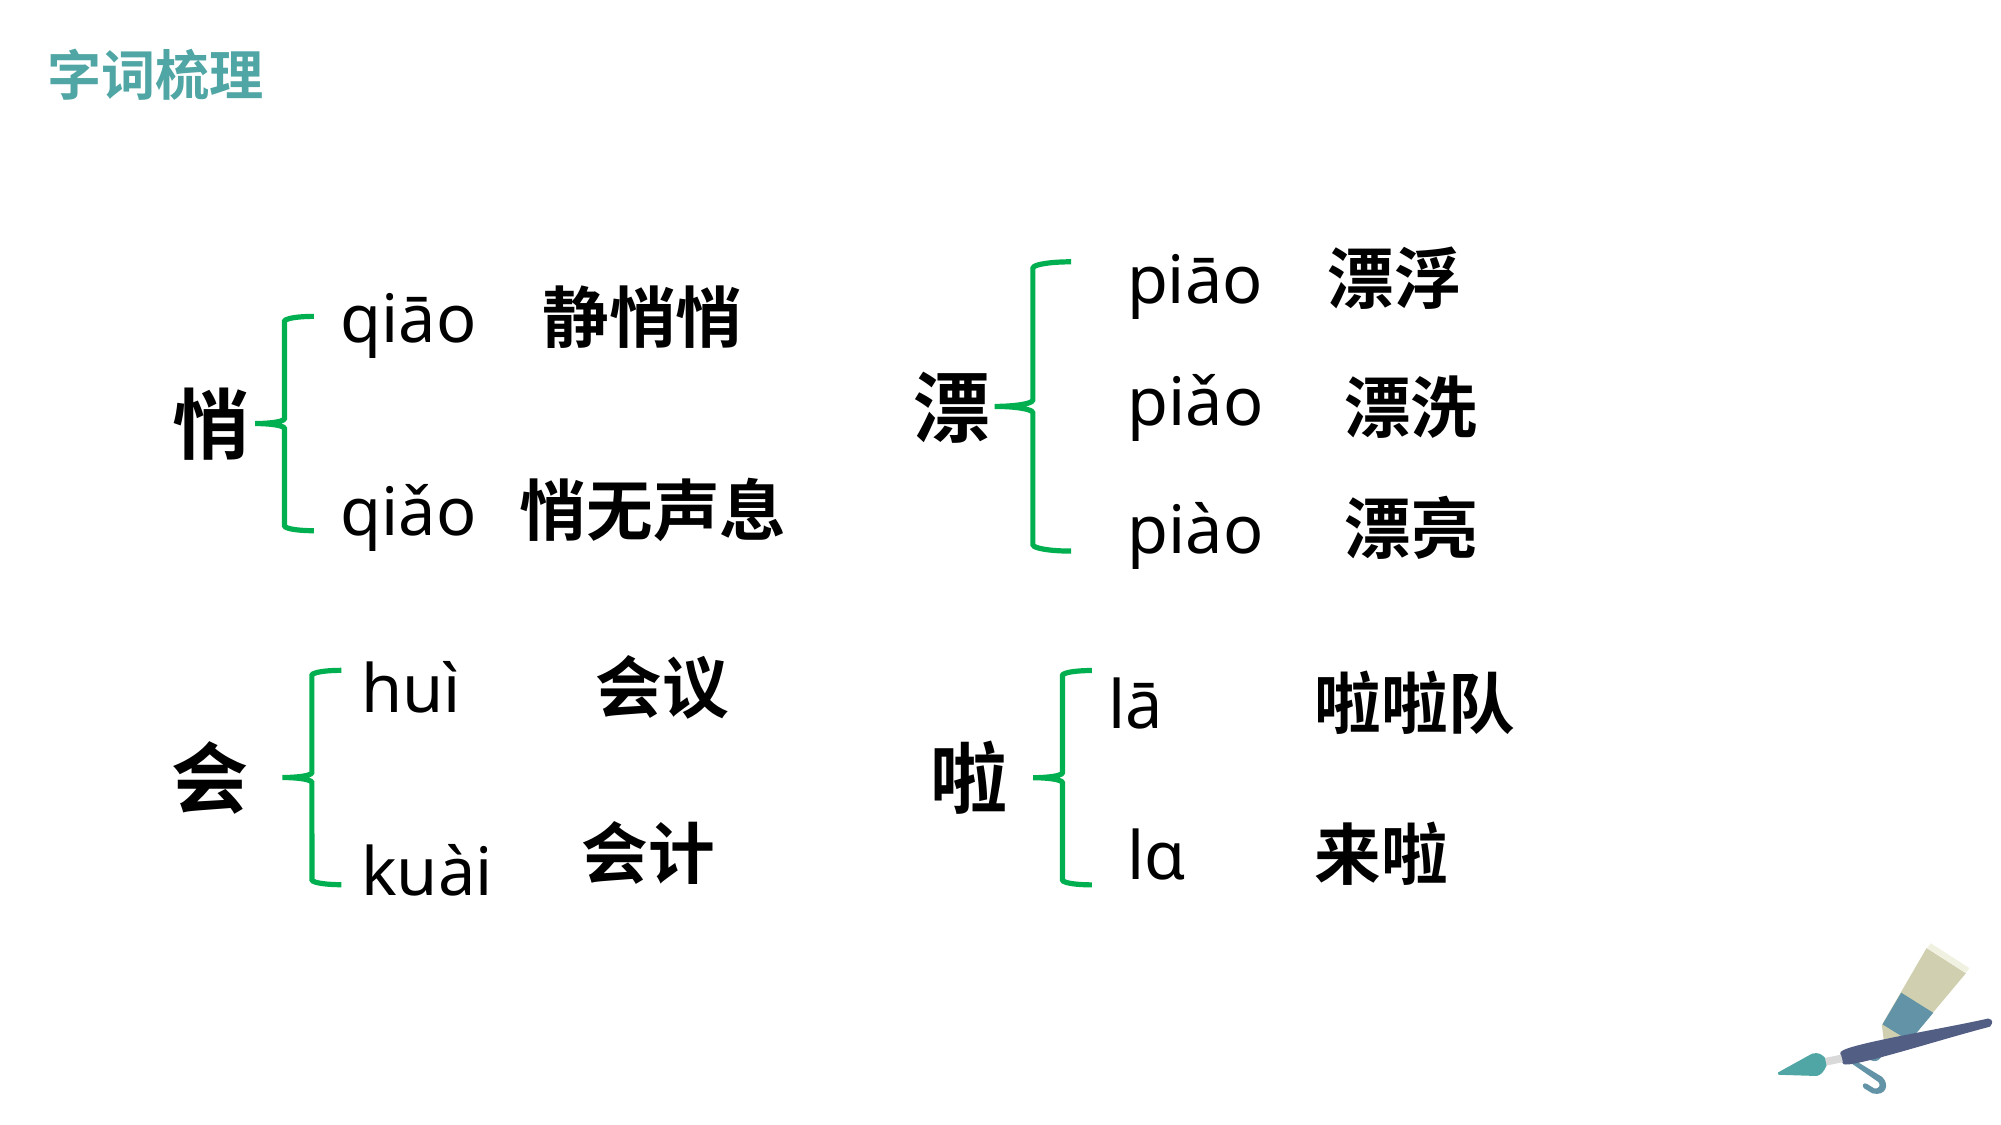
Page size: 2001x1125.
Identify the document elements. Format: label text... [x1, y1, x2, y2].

text_box piāo [1107, 226, 1307, 327]
text_box 会 [151, 720, 311, 833]
text_box lɑ [1107, 802, 1263, 903]
text_box 字词梳理 [32, 33, 347, 114]
text_box [994, 261, 1072, 552]
text_box 啦啦队 [1263, 651, 1593, 752]
text_box 漂亮 [1293, 477, 1623, 577]
text_box [283, 315, 314, 366]
text_box 静悄悄 [522, 265, 825, 366]
text_box 漂 [893, 349, 1032, 462]
text_box huì [341, 636, 544, 737]
text_box piào [1107, 477, 1293, 577]
text_box 悄 [152, 366, 314, 479]
text_box [282, 669, 342, 886]
text_box lā [1070, 651, 1263, 752]
text_box 漂洗 [1293, 356, 1595, 456]
text_box qiāo [320, 265, 522, 366]
text_box [1033, 671, 1092, 886]
text_box kuài [341, 818, 562, 919]
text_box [1811, 945, 1974, 1125]
text_box [283, 479, 314, 532]
text_box qiǎo [320, 458, 499, 559]
text_box 漂浮 [1307, 226, 1507, 327]
text_box 啦 [909, 720, 1061, 833]
text_box 会计 [561, 802, 878, 902]
text_box piǎo [1107, 349, 1329, 450]
text_box 会议 [544, 636, 847, 737]
text_box 来啦 [1263, 802, 1566, 903]
text_box 悄无声息 [499, 458, 848, 559]
